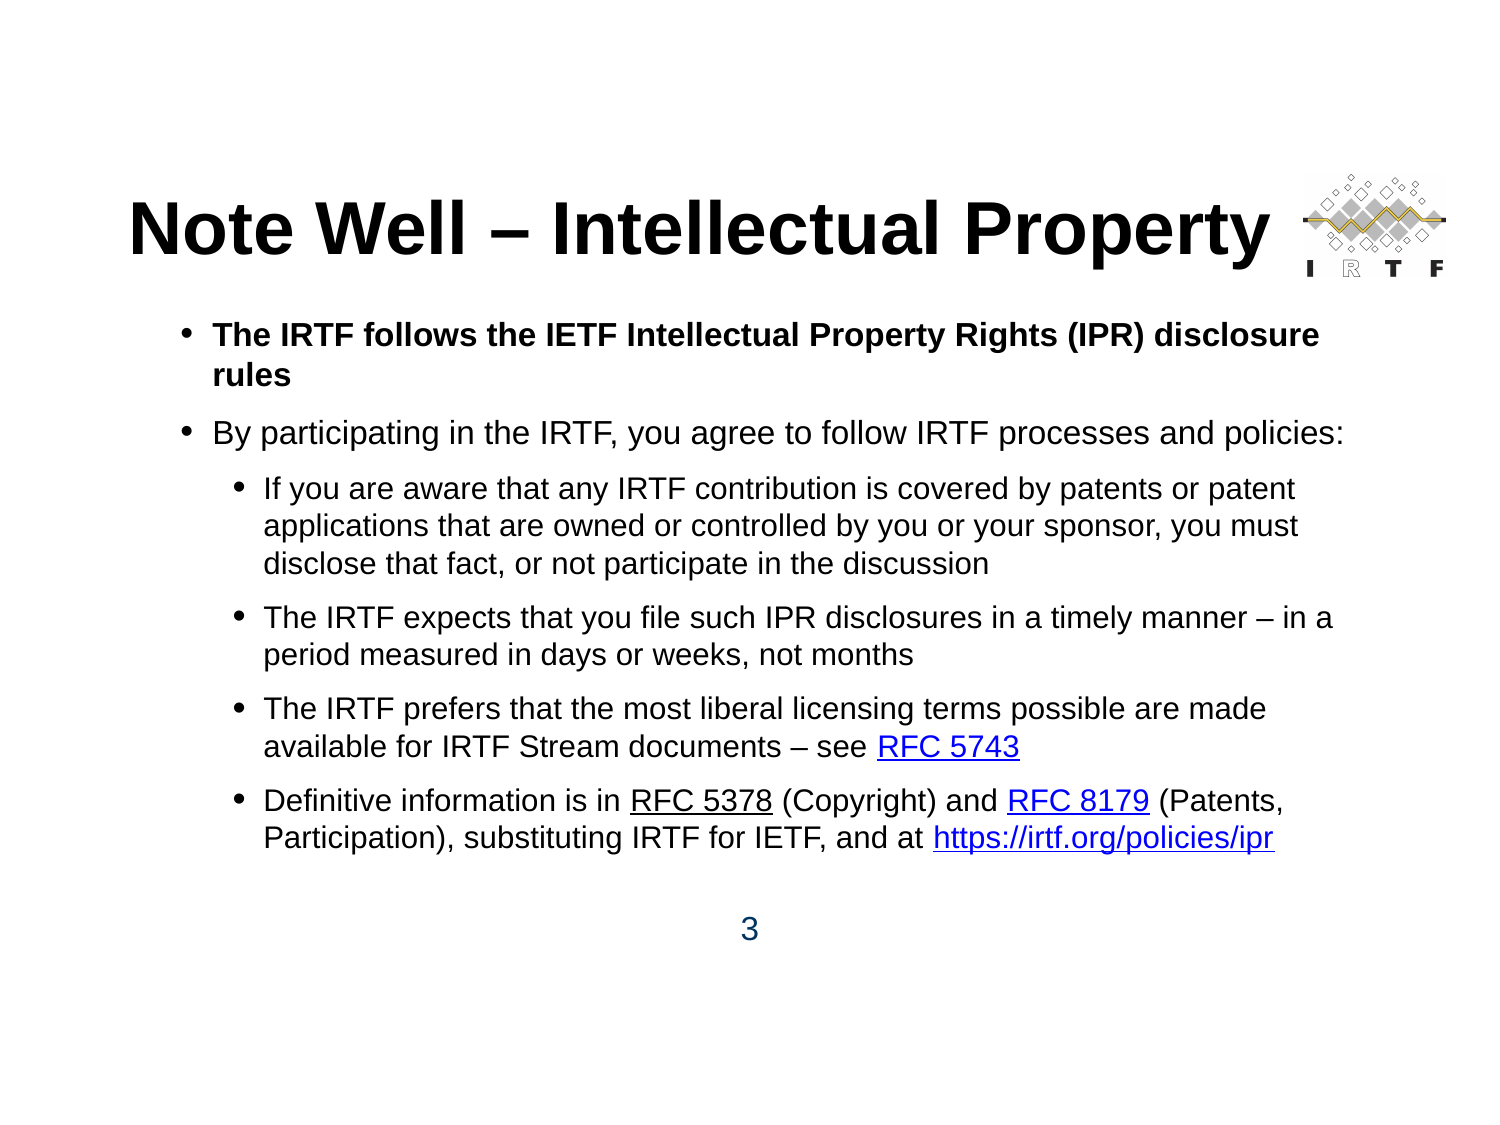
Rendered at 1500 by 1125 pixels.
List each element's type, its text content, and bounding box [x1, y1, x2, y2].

title Note Well – Intellectual Property [125, 174, 1299, 275]
list The IRTF follows the IETF Intellectual Property Rights (IPR) disclosure rules By participating in the IRTF, you agree to follow IRTF processes and policies: If you are aware that any IRTF contribution is covered by patents or patent applications that are owned or controlled by you or your sponsor, you must disclose that fact, or not participate in the discussion The IRTF expects that you file such IPR disclosures in a timely manner – in a period measured in days or weeks, not months The IRTF prefers that the most liberal licensing terms possible are made available for IRTF Stream documents – see RFC 5743 Definitive information is in RFC 5378 (Copyright) and RFC 8179 (Patents, Participation), substituting IRTF for IETF, and at https://irtf.org/policies/ipr [125, 309, 1376, 910]
slide_number 3 [725, 905, 776, 949]
picture [1303, 174, 1446, 277]
